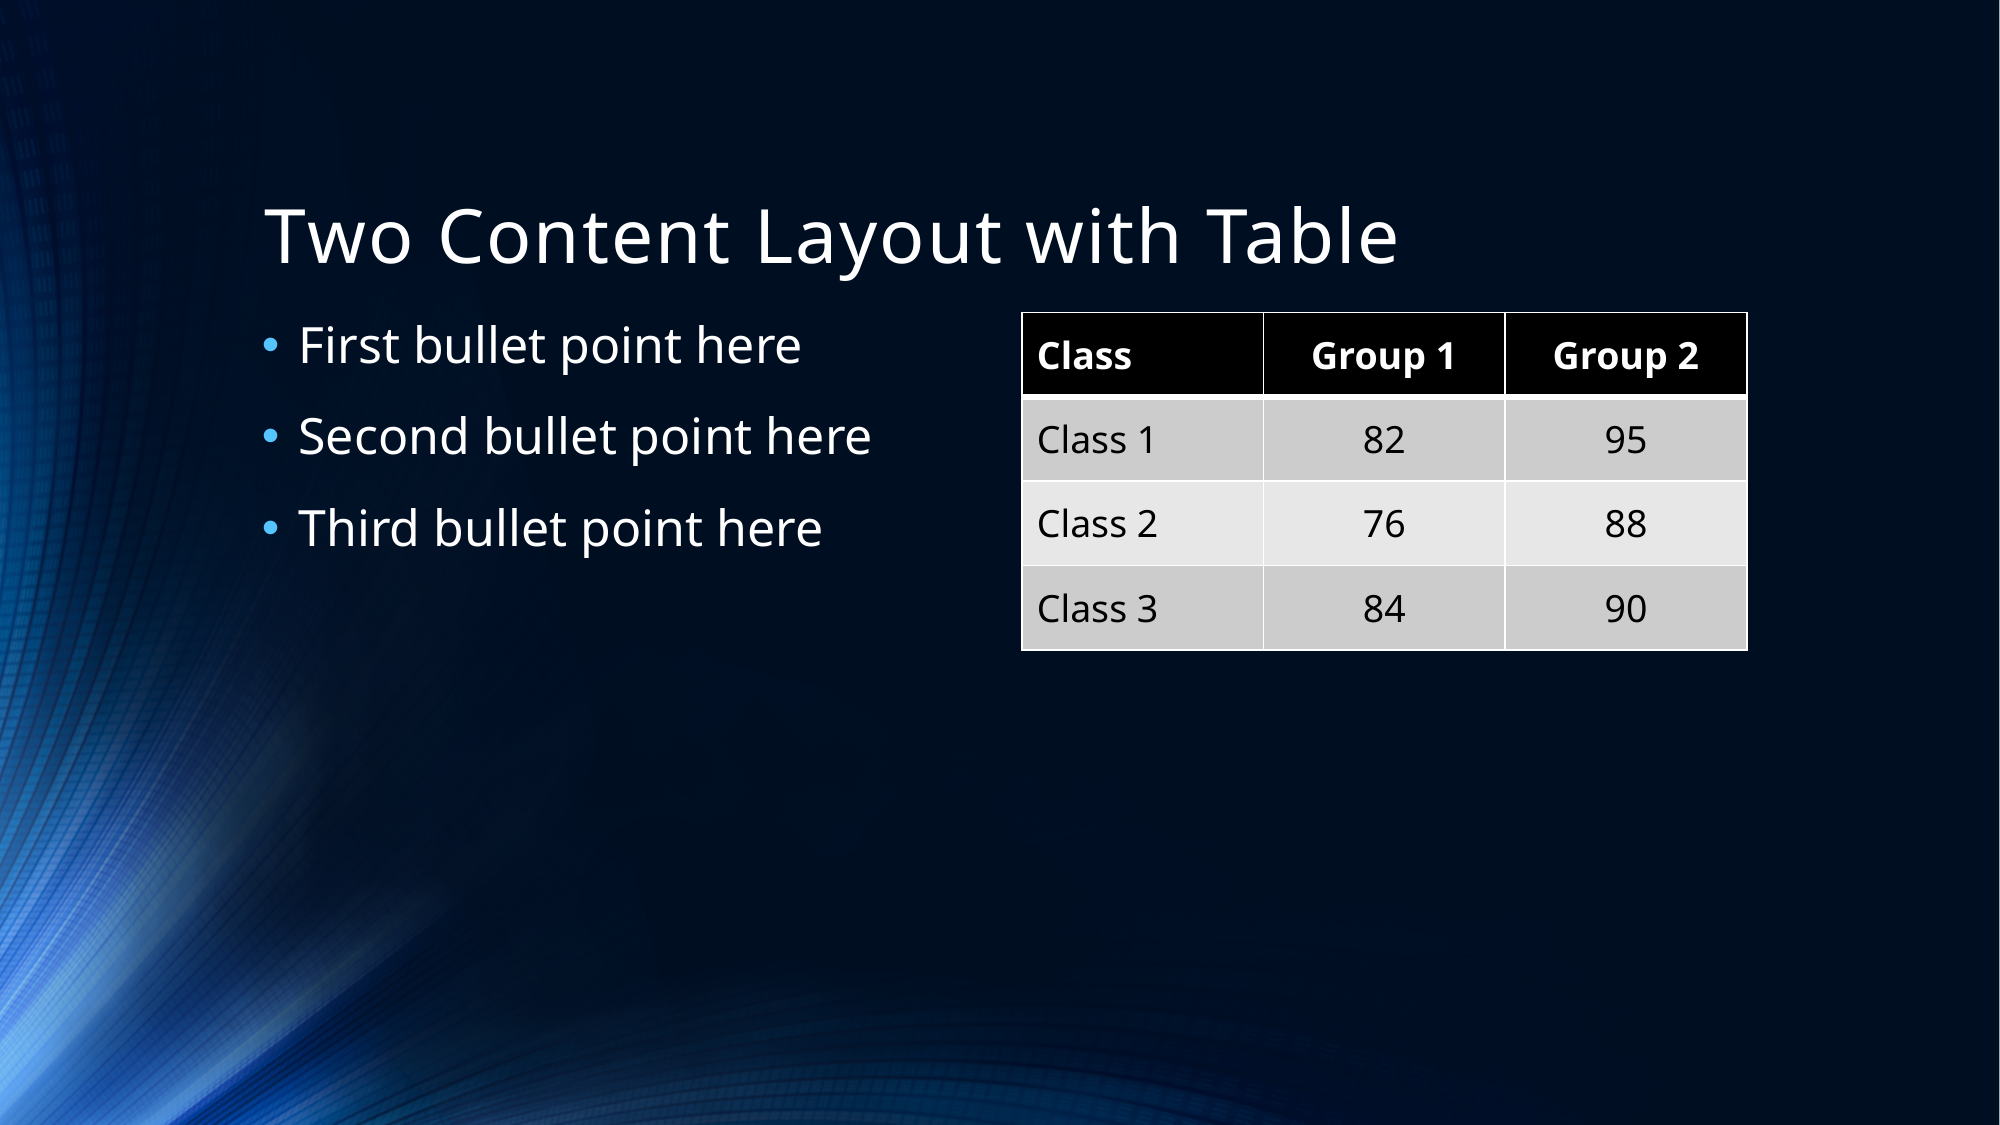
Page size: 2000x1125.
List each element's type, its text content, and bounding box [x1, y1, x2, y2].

table_cell 82 [1264, 400, 1504, 480]
table_cell 76 [1264, 482, 1504, 565]
picture [0, 0, 2000, 1125]
table_cell Class 3 [1023, 566, 1263, 649]
table_cell 90 [1506, 566, 1746, 649]
list First bullet point here Second bullet point here Third bullet point here [246, 312, 972, 988]
table_header Group 2 [1506, 313, 1746, 394]
table_header Class [1023, 313, 1263, 394]
table_cell 88 [1506, 482, 1746, 565]
table_cell Class 1 [1023, 400, 1263, 480]
title Two Content Layout with Table [249, 62, 1750, 288]
table_cell 84 [1264, 566, 1504, 649]
table_cell Class 2 [1023, 482, 1263, 565]
table_cell 95 [1506, 400, 1746, 480]
table_header Group 1 [1264, 313, 1504, 394]
